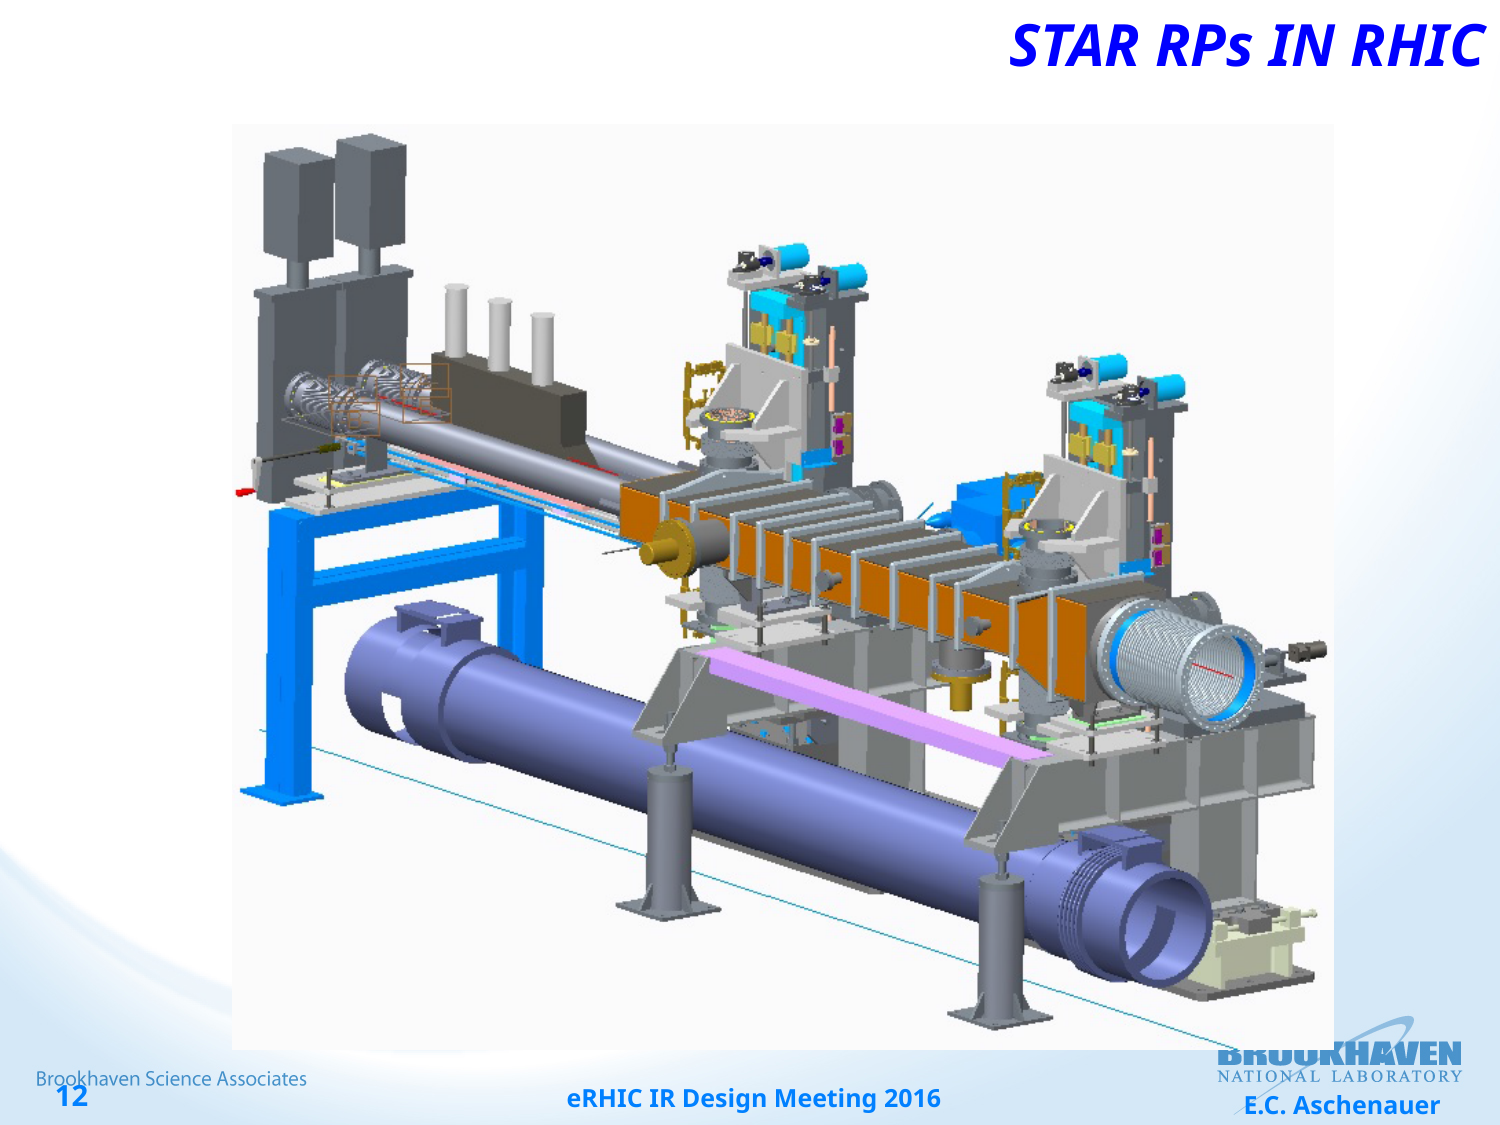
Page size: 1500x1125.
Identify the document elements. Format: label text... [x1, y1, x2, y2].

slide_number E.C. Aschenauer [1204, 1063, 1481, 1125]
slide_number 12 [3, 1064, 104, 1125]
footer eRHIC IR Design Meeting 2016 [310, 1063, 1199, 1125]
title STAR RPs in RHIC [124, 0, 1500, 101]
picture [0, 1, 1500, 1125]
